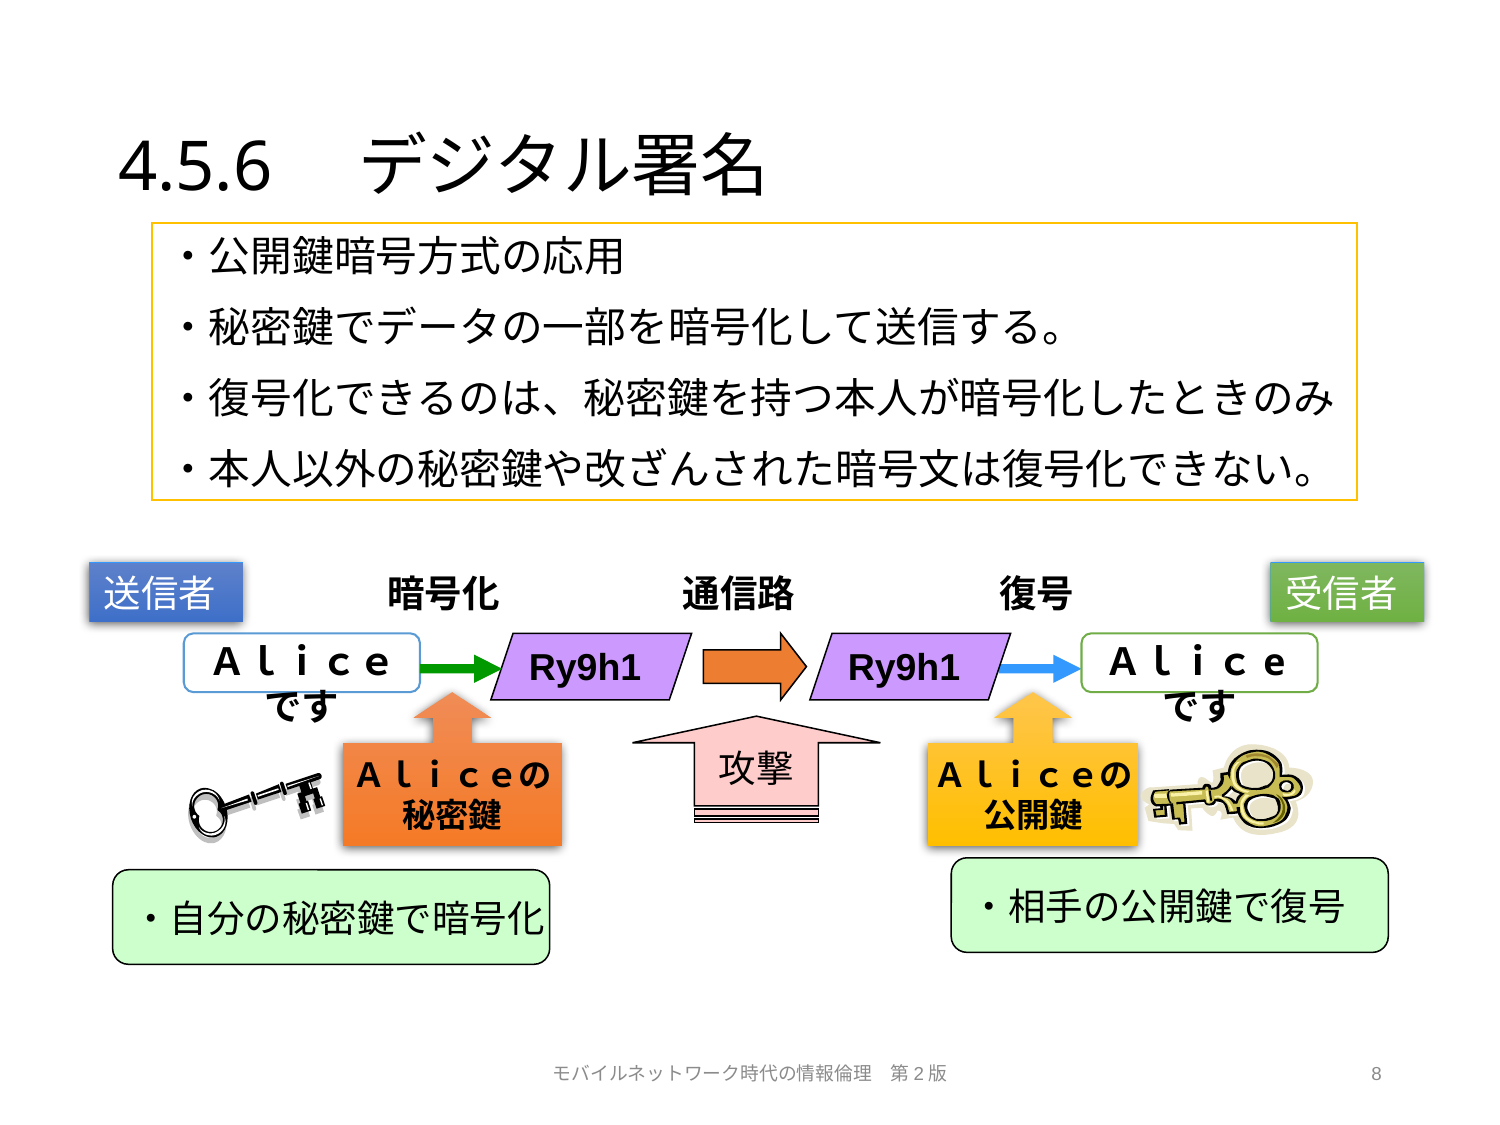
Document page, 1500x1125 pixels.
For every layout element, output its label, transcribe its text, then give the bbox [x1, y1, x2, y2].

picture [1138, 742, 1316, 837]
text_box 復号 [984, 562, 1102, 623]
text_box 攻撃 [632, 716, 881, 806]
picture [185, 772, 326, 846]
text_box Ａｌｉｃｅの 公開鍵 [928, 692, 1139, 846]
text_box Ａｌｉｃｅの 秘密鍵 [342, 692, 562, 846]
text_box [703, 633, 807, 700]
text_box ・相手の公開鍵で復号 [951, 857, 1389, 953]
text_box ・公開鍵暗号方式の応用 ・秘密鍵でデータの一部を暗号化して送信する。 ・復号化できるのは、秘密鍵を持つ本人が暗号化したときのみ ・本人以外の秘密鍵や改ざんされた暗号文は復号化できない。 [151, 222, 1358, 501]
text_box Ry9h1 [490, 633, 692, 700]
footer モバイルネットワーク時代の情報倫理 第2版 [496, 1042, 1004, 1103]
slide_number 8 [1059, 1042, 1397, 1103]
text_box [999, 662, 1080, 676]
text_box 送信者 [89, 562, 243, 622]
text_box Ａｌｉｃeです [1080, 632, 1319, 694]
text_box Ry9h1 [809, 633, 1011, 700]
text_box 通信路 [667, 562, 822, 623]
text_box 攻撃 [694, 819, 819, 823]
title 4.5.6 デジタル署名 [103, 59, 1397, 278]
text_box Ａｌｉｃｅです [182, 632, 422, 694]
text_box 受信者 [1270, 562, 1425, 622]
text_box 暗号化 [372, 562, 527, 623]
text_box [419, 662, 503, 676]
text_box ・自分の秘密鍵で暗号化 [112, 869, 550, 965]
text_box 攻撃 [694, 809, 819, 816]
